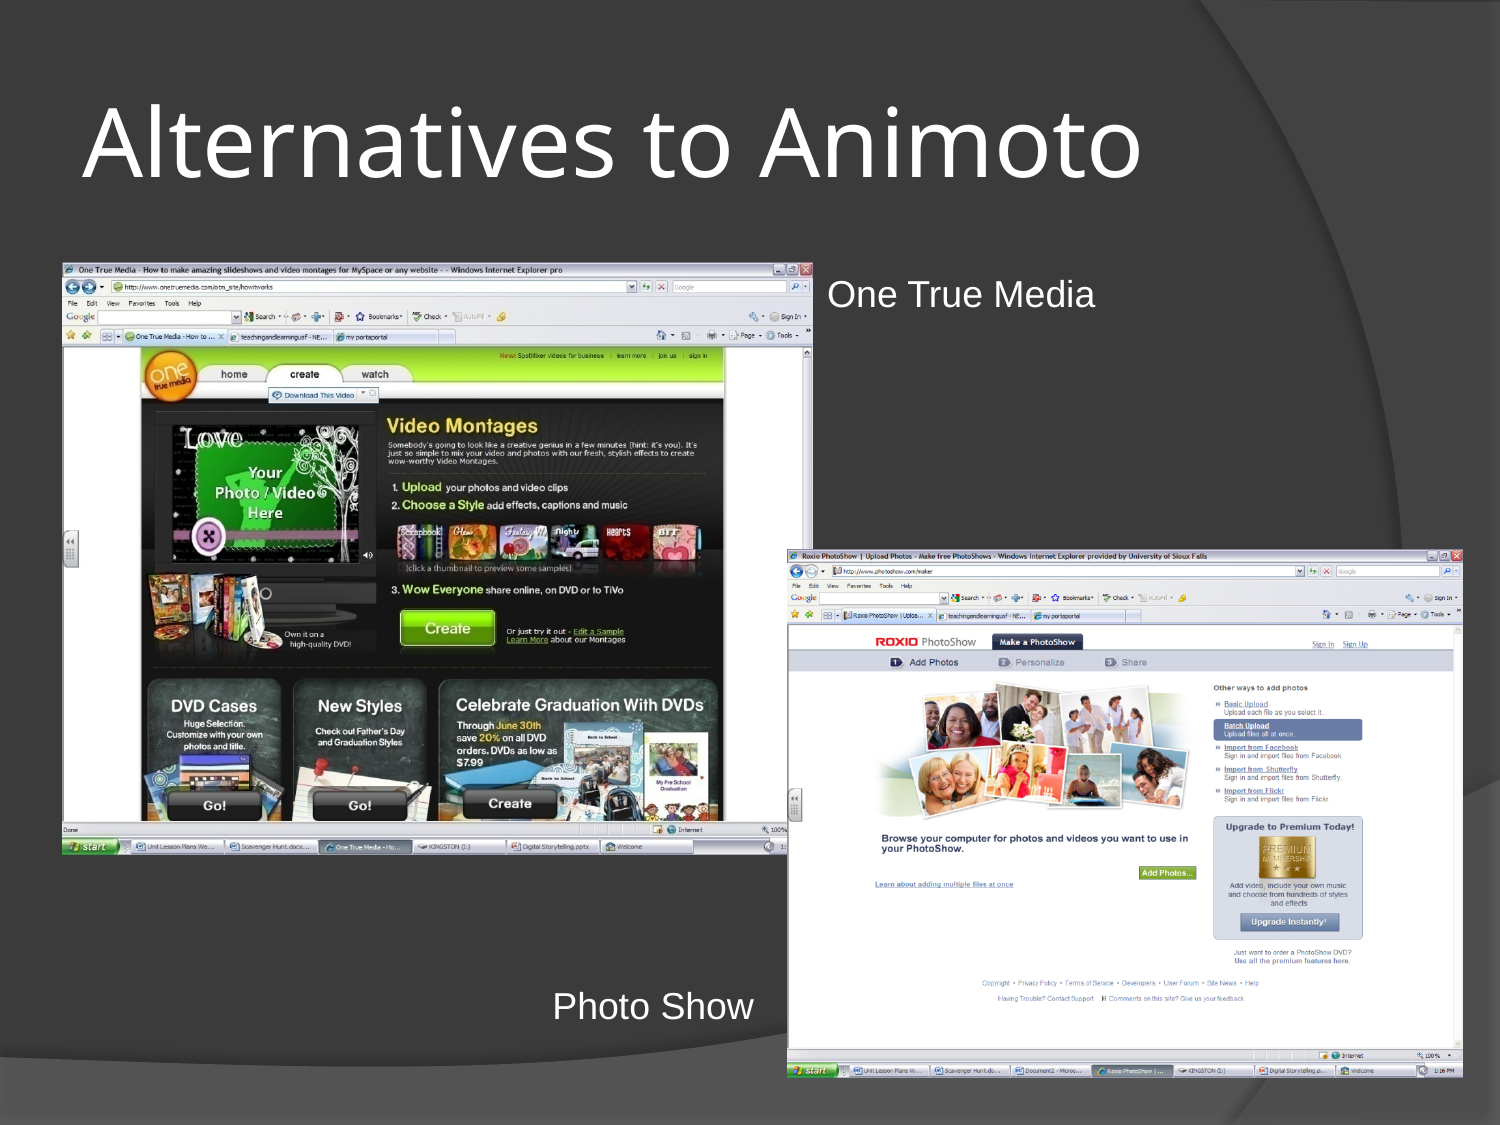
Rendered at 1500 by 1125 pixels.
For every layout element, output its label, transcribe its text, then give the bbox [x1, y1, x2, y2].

title Alternatives to Animoto [75, 45, 1300, 233]
picture [62, 262, 813, 856]
text_box Photo Show [537, 974, 775, 1035]
picture [787, 549, 1463, 1078]
text_box One True Media [824, 262, 1113, 323]
